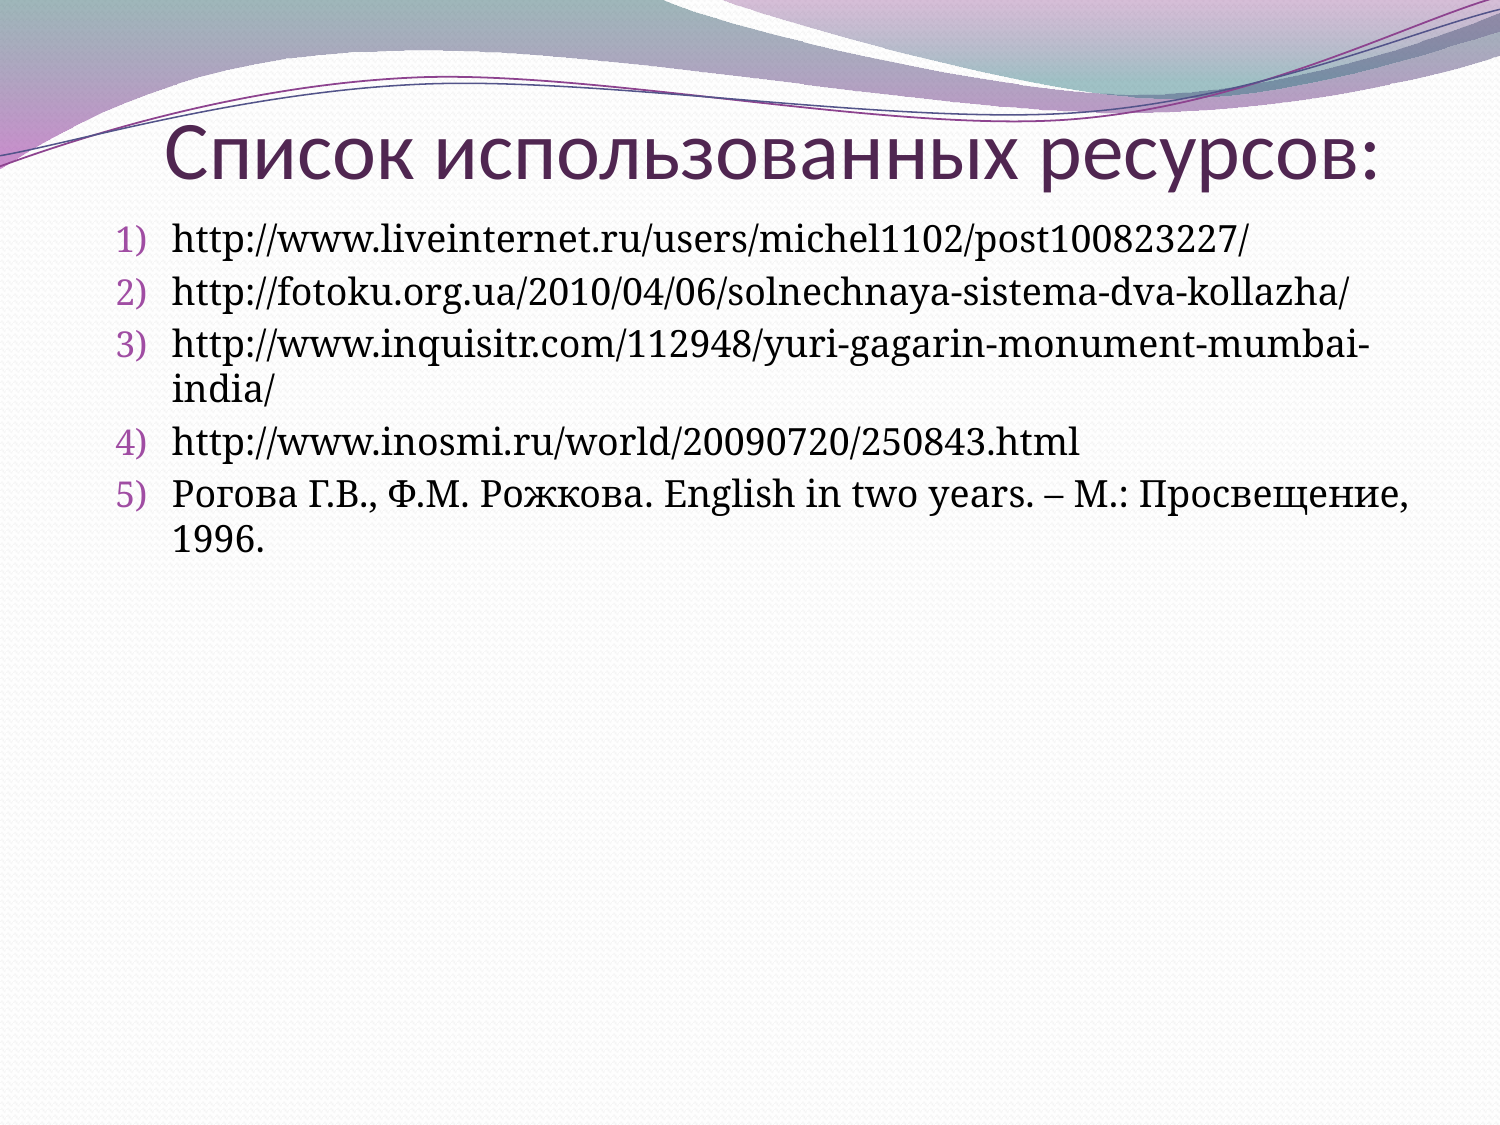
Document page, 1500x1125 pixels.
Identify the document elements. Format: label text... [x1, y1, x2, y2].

title Список использованных ресурсов: [112, 84, 1436, 197]
list http://www.liveinternet.ru/users/michel1102/post100823227/ http://fotoku.org.ua/2010/04/06/solnechnaya-sistema-dva-kollazha/ http://www.inquisitr.com/112948/yuri-gagarin-monument-mumbai-india/ http://www.inosmi.ru/world/20090720/250843.html Рогова Г.В., Ф.М. Рожкова. English in two years. – М.: Просвещение, 1996. [112, 208, 1436, 1025]
